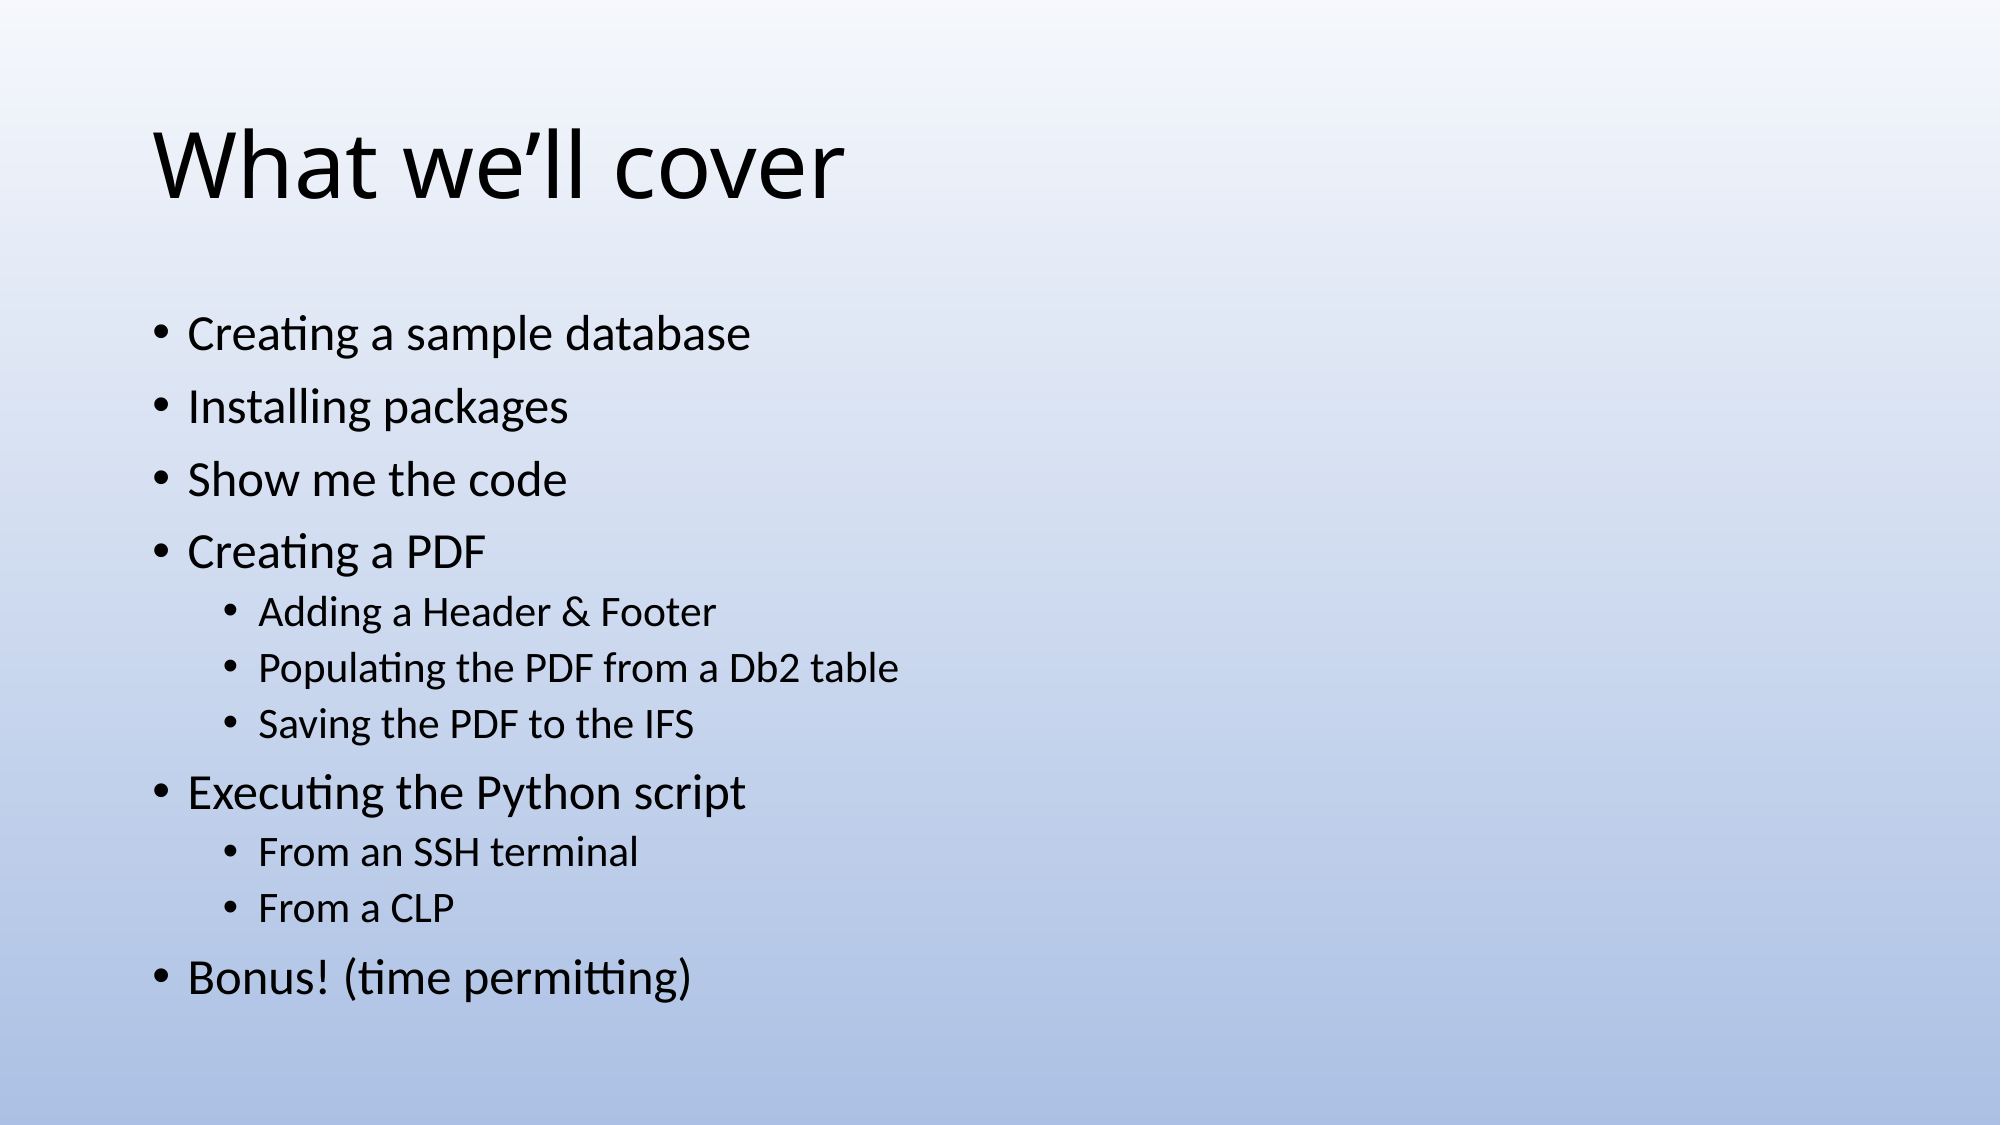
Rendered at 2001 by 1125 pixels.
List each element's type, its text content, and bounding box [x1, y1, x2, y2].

title What we’ll cover [137, 59, 1863, 278]
list Creating a sample database Installing packages Show me the code Creating a PDF Adding a Header & Footer Populating the PDF from a Db2 table Saving the PDF to the IFS Executing the Python script From an SSH terminal From a CLP Bonus! (time permitting) [137, 299, 1863, 1014]
